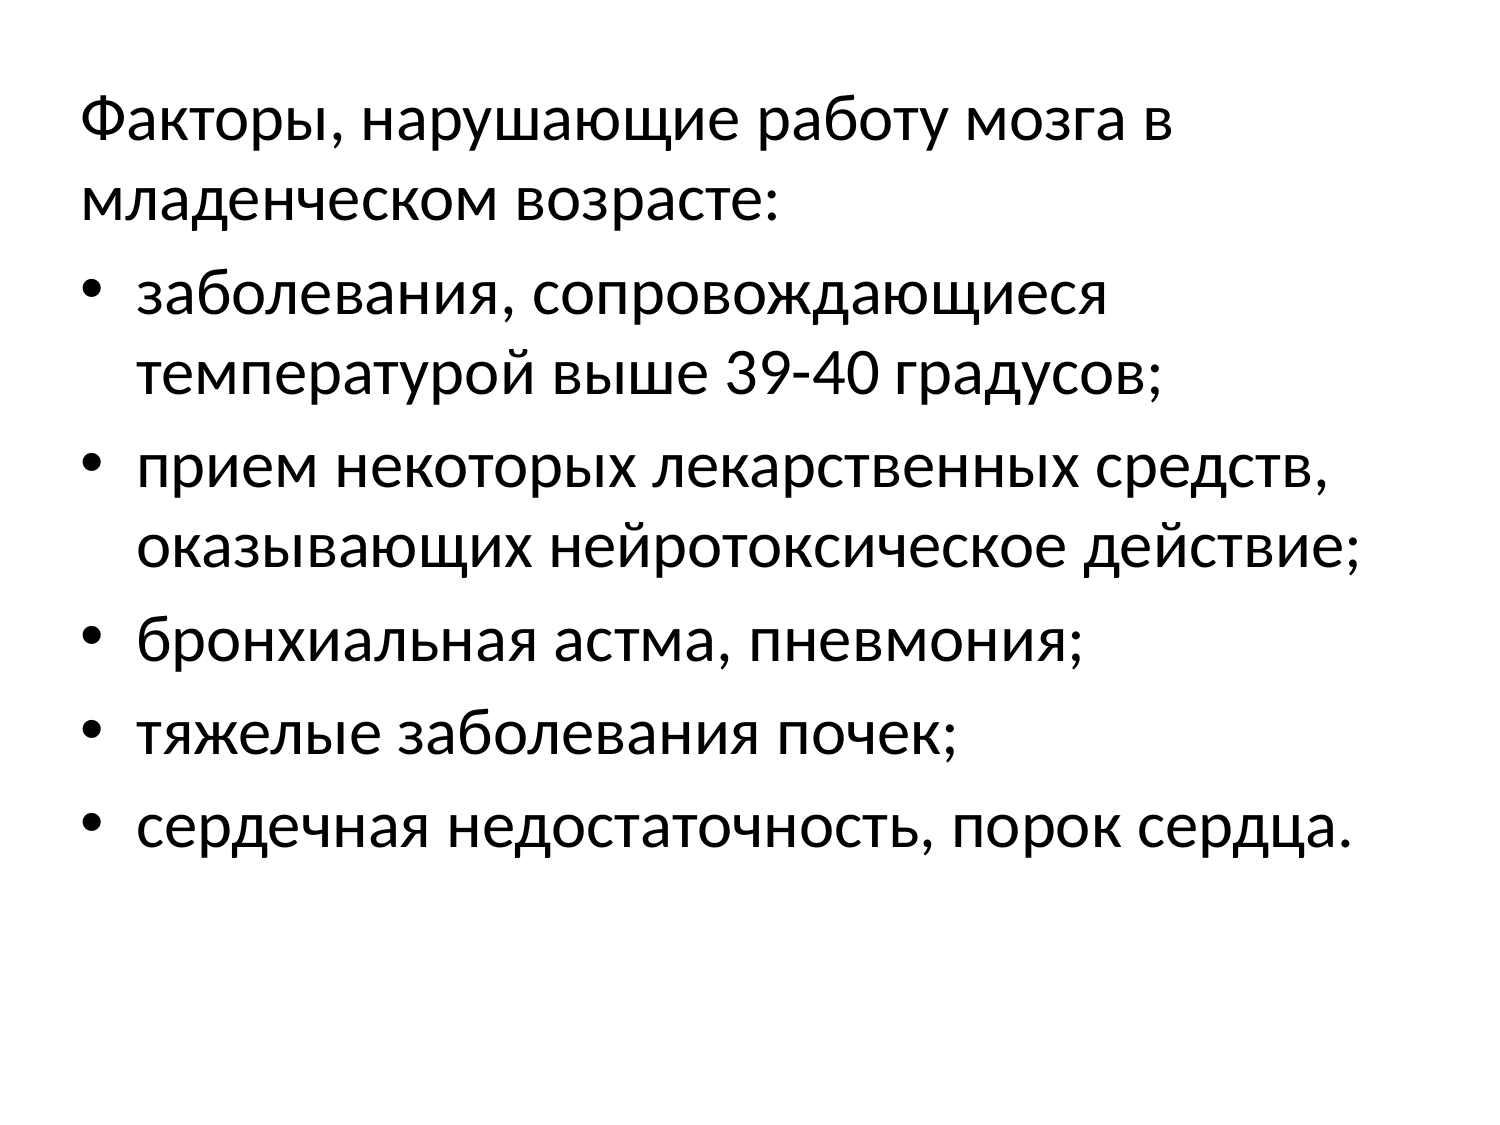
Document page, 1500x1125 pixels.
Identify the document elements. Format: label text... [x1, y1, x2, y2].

list Факторы, нарушающие работу мозга в младенческом возрасте: заболевания, сопровождающиеся температурой выше 39-40 градусов; прием некоторых лекарственных средств, оказывающих нейротоксическое действие; бронхиальная астма, пневмония; тяжелые заболевания почек; сердечная недостаточность, порок сердца. [64, 66, 1415, 976]
